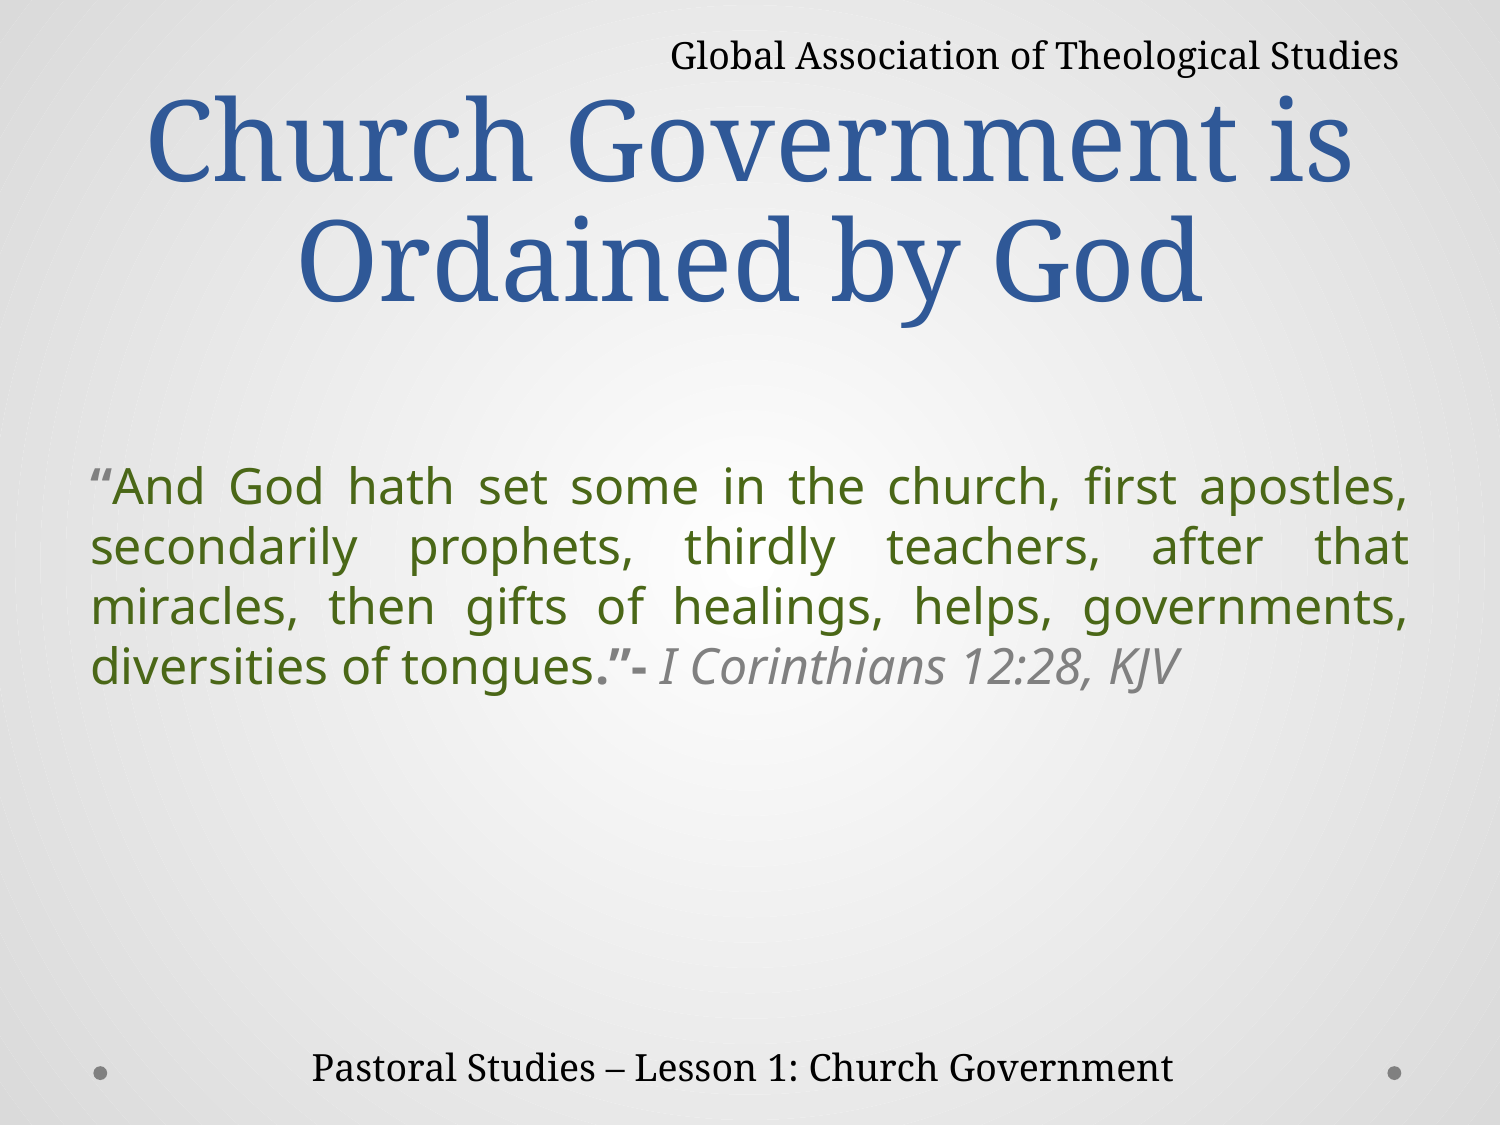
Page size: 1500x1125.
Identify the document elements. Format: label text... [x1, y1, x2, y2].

list “And God hath set some in the church, first apostles, secondarily prophets, thirdly teachers, after that miracles, then gifts of healings, helps, governments, diversities of tongues.”- I Corinthians 12:28, KJV [75, 306, 1425, 1050]
title Church Government is Ordained by God [75, 69, 1425, 306]
text_box Pastoral Studies – Lesson 1: Church Government [113, 1036, 1373, 1097]
text_box Global Association of Theological Studies [466, 24, 1425, 85]
